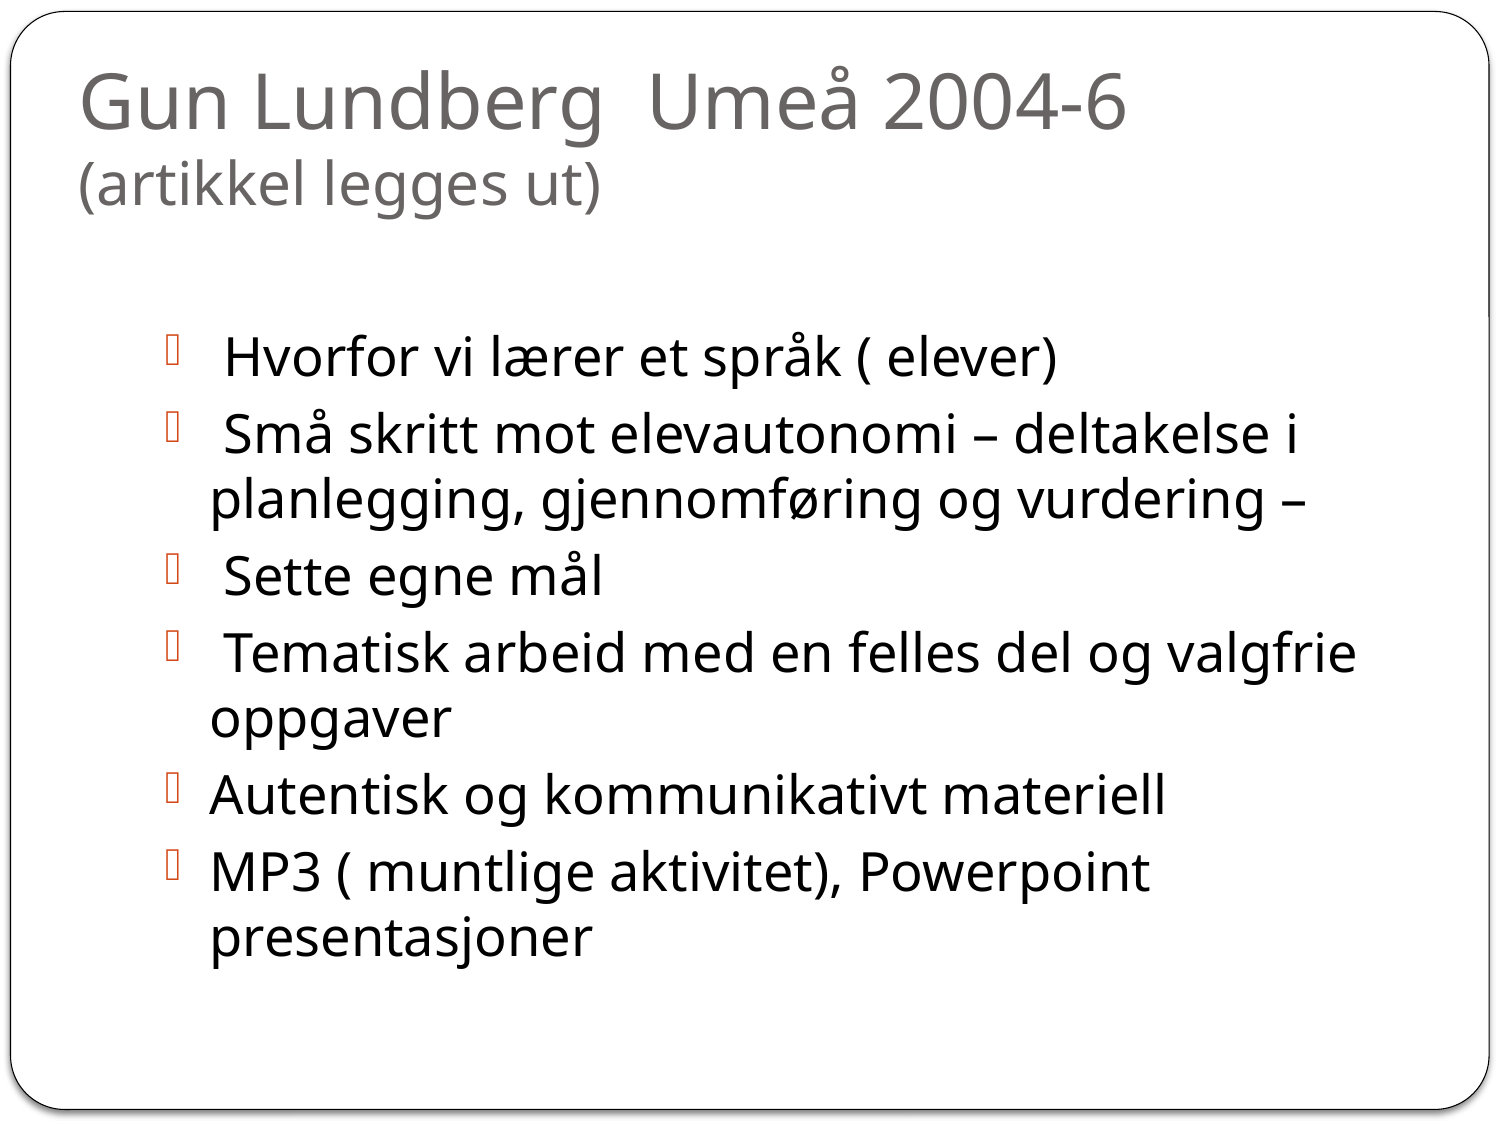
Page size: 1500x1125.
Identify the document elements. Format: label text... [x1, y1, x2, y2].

list Hvorfor vi lærer et språk ( elever) Små skritt mot elevautonomi – deltakelse i planlegging, gjennomføring og vurdering – Sette egne mål Tematisk arbeid med en felles del og valgfrie oppgaver Autentisk og kommunikativt materiell MP3 ( muntlige aktivitet), Powerpoint presentasjoner [150, 237, 1425, 988]
title Gun Lundberg Umeå 2004-6 (artikkel legges ut) [64, 45, 1425, 233]
